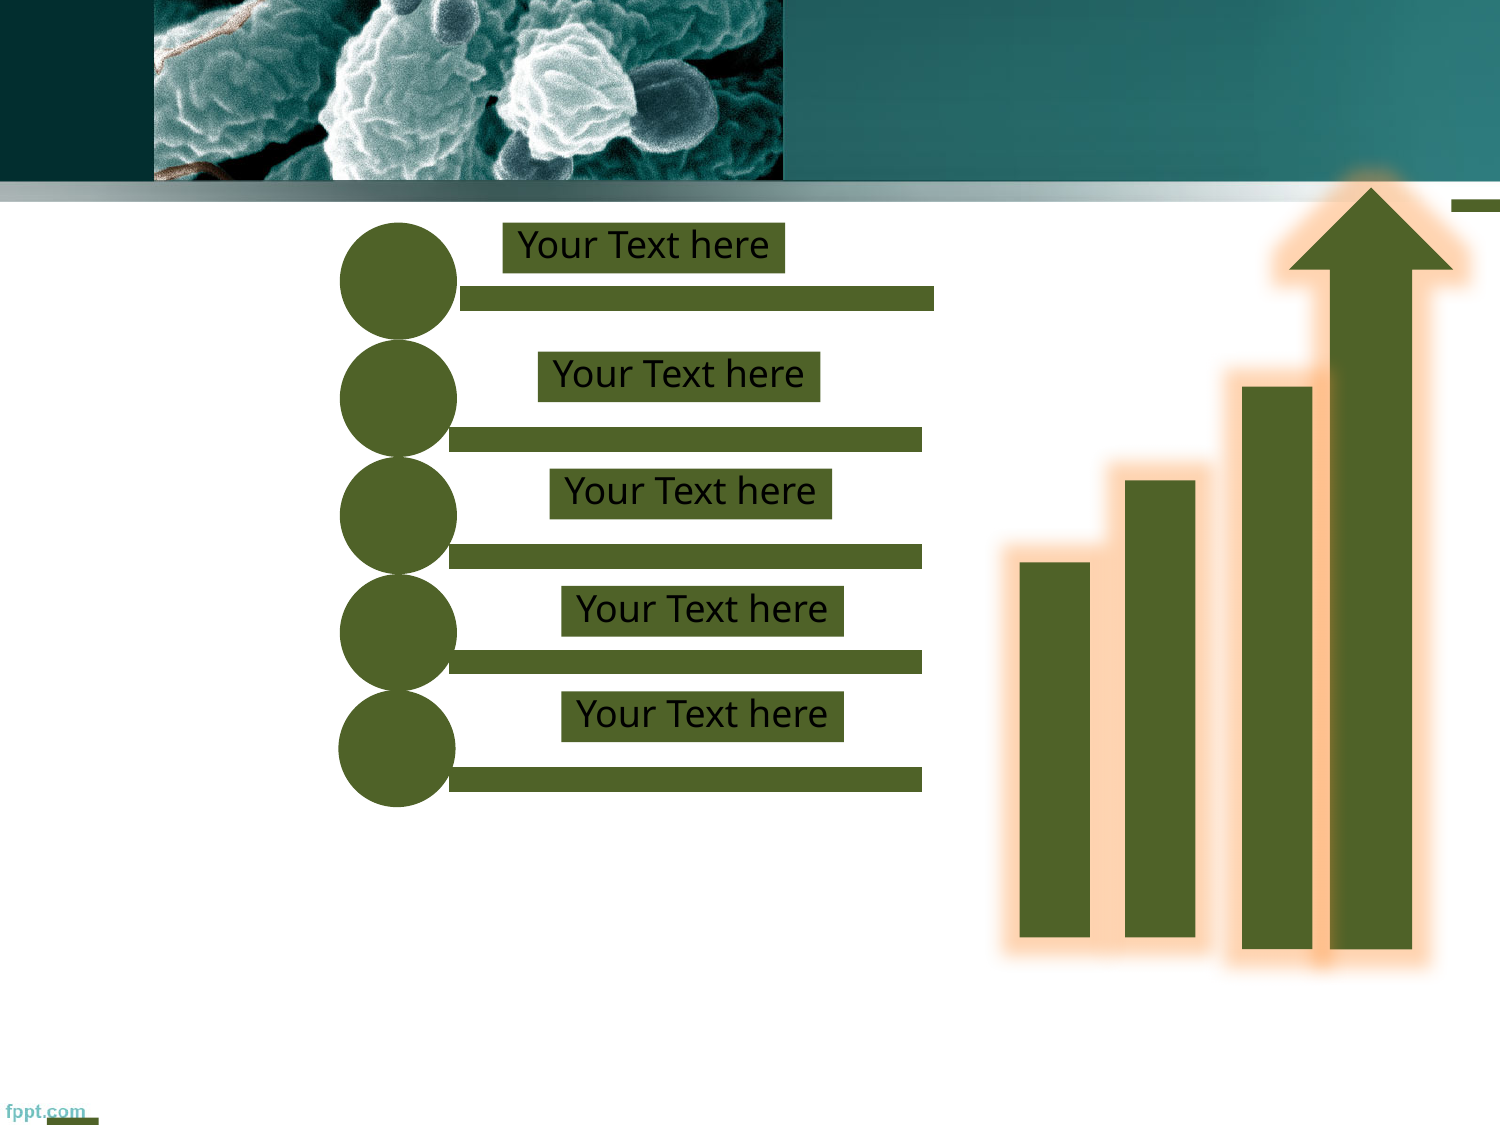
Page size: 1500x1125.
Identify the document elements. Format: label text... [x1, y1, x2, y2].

text_box [338, 691, 456, 808]
text_box [339, 574, 457, 692]
text_box [339, 456, 457, 575]
text_box [448, 544, 923, 569]
text_box [339, 222, 457, 340]
text_box [1019, 562, 1090, 938]
title Slide Title [1451, 199, 1500, 212]
text_box [339, 339, 457, 457]
text_box Your Text here [537, 351, 821, 403]
text_box Your Text here [561, 585, 844, 637]
picture [0, 0, 1500, 1125]
text_box [1242, 386, 1313, 950]
text_box Your Text here [502, 222, 786, 274]
text_box [1125, 480, 1196, 938]
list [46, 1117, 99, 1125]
text_box [1288, 187, 1454, 950]
text_box Your Text here [561, 691, 844, 743]
text_box [460, 286, 935, 312]
text_box [448, 649, 923, 675]
text_box [448, 426, 923, 452]
text_box [448, 766, 923, 792]
text_box Your Text here [549, 468, 833, 520]
